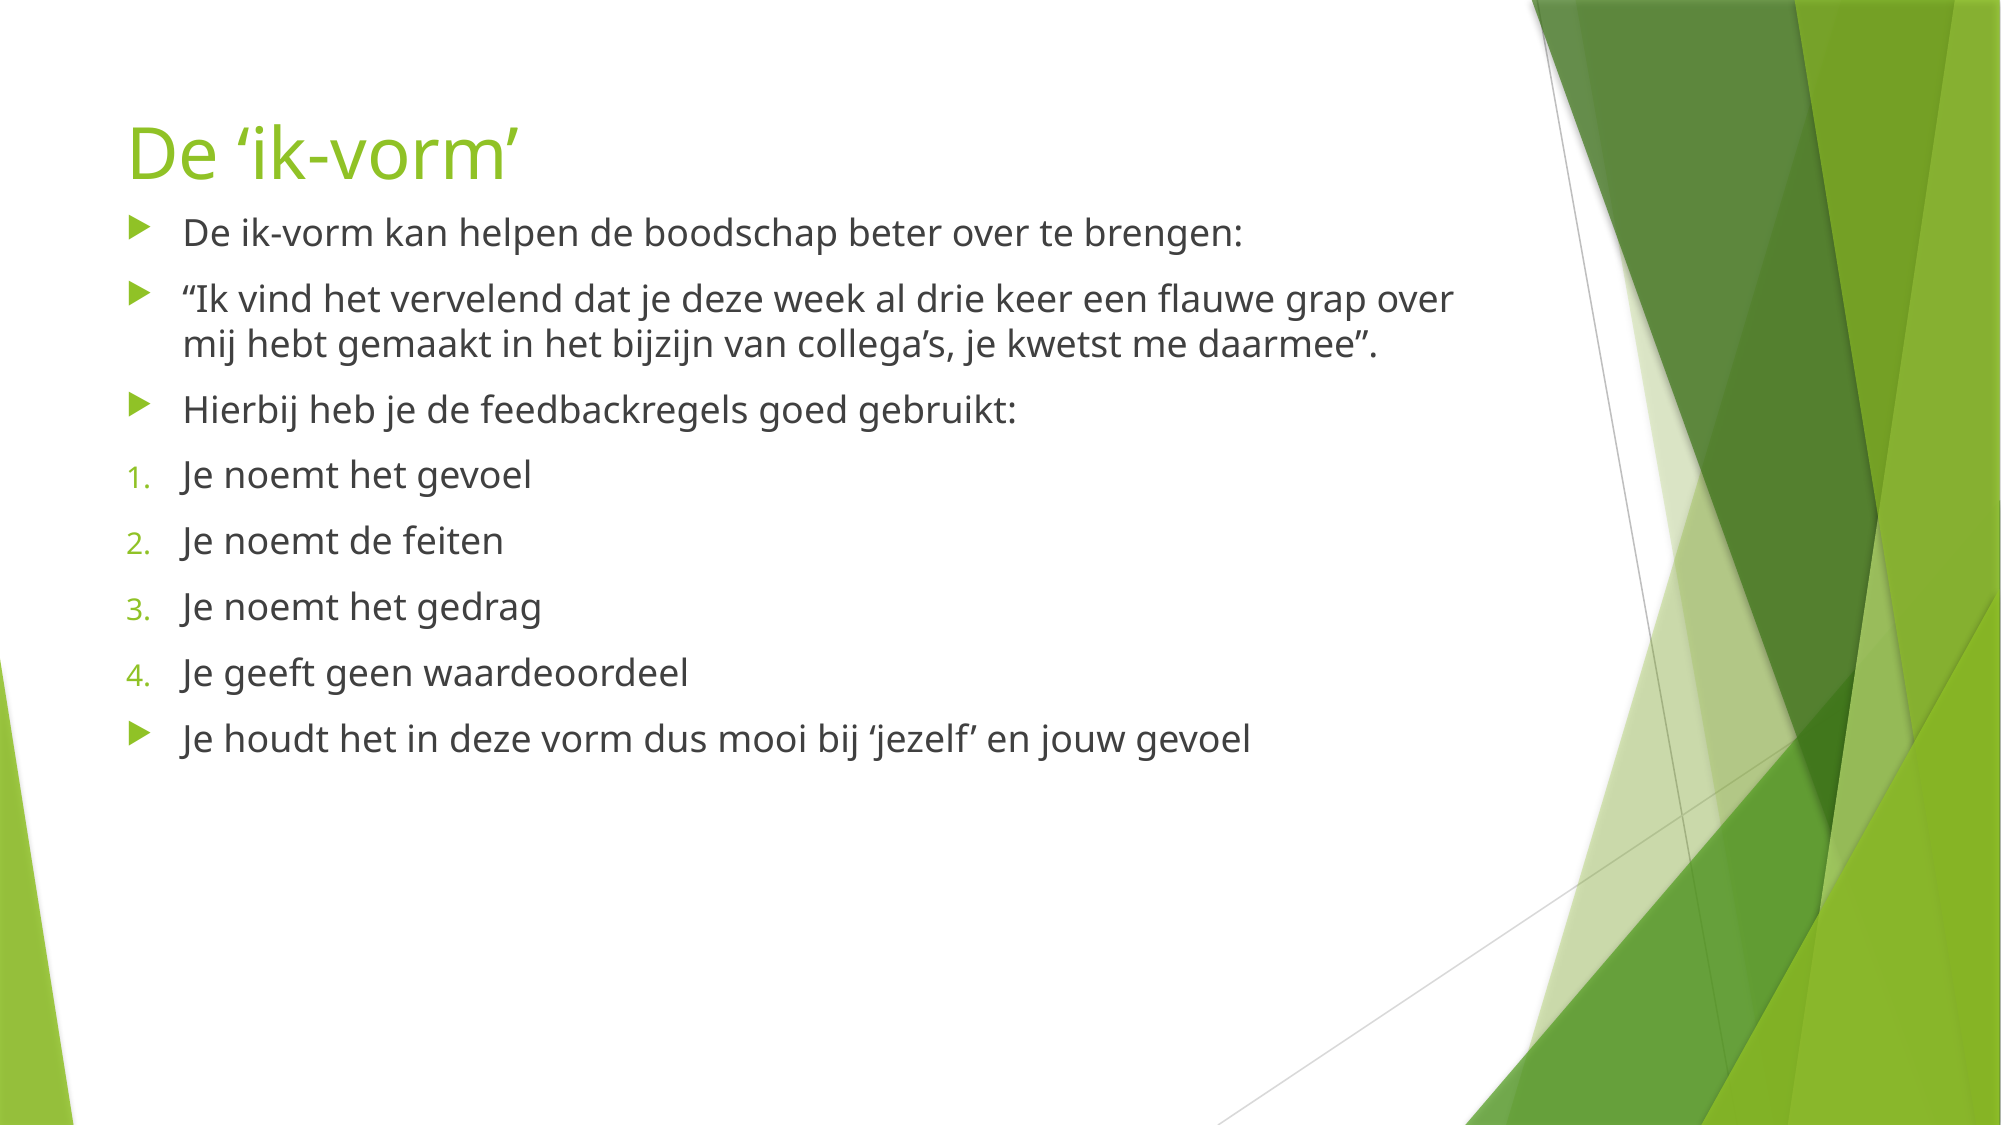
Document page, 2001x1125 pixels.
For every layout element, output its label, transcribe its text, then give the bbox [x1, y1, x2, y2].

title De ‘ik-vorm’ [111, 99, 1522, 201]
list De ik-vorm kan helpen de boodschap beter over te brengen: “Ik vind het vervelend dat je deze week al drie keer een flauwe grap over mij hebt gemaakt in het bijzijn van collega’s, je kwetst me daarmee”. Hierbij heb je de feedbackregels goed gebruikt: Je noemt het gevoel Je noemt de feiten Je noemt het gedrag Je geeft geen waardeoordeel Je houdt het in deze vorm dus mooi bij ‘jezelf’ en jouw gevoel [111, 201, 1522, 838]
